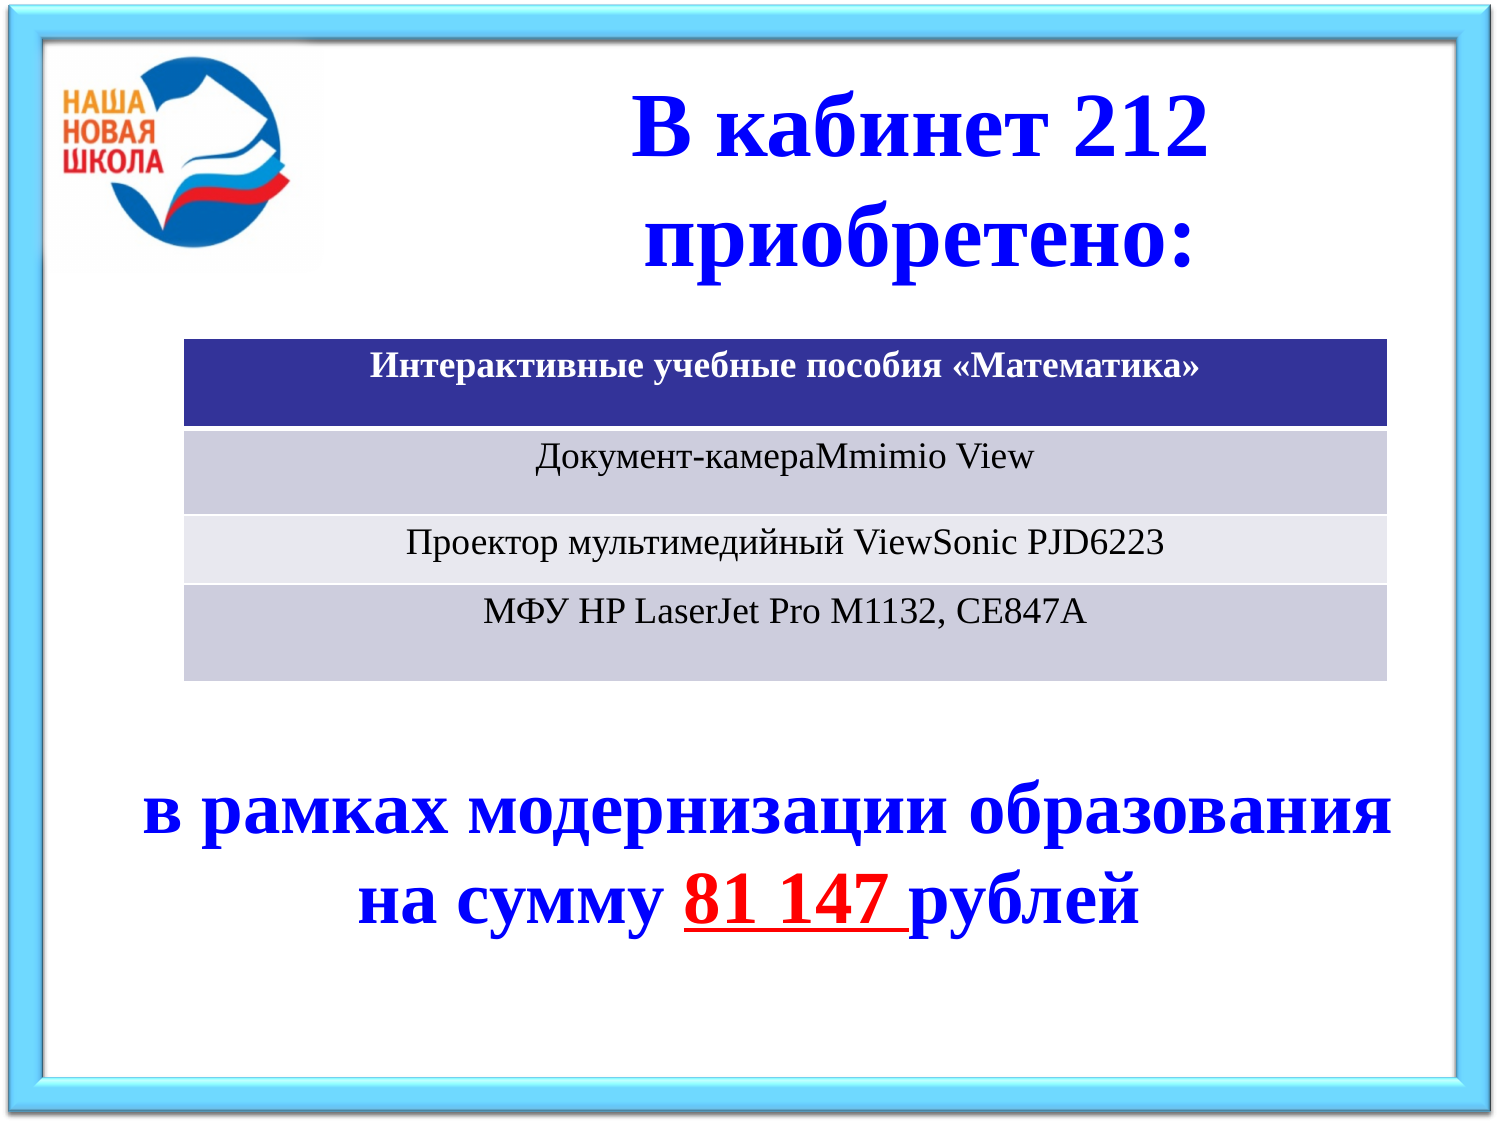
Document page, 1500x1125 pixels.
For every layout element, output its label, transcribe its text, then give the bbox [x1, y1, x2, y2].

table_cell МФУ HP LaserJet Pro M1132, CE847A [184, 585, 1387, 681]
table_cell Проектор мультимедийный ViewSonic PJD6223 [184, 516, 1387, 583]
picture [29, 30, 326, 275]
table_cell Документ-камераMmimio View [184, 431, 1387, 514]
title В кабинет 212 приобретено: [407, 42, 1435, 197]
table_header Интерактивные учебные пособия «Математика» [184, 339, 1387, 426]
subtitle в рамках модернизации образования на сумму 81 147 рублей [100, 751, 1436, 969]
